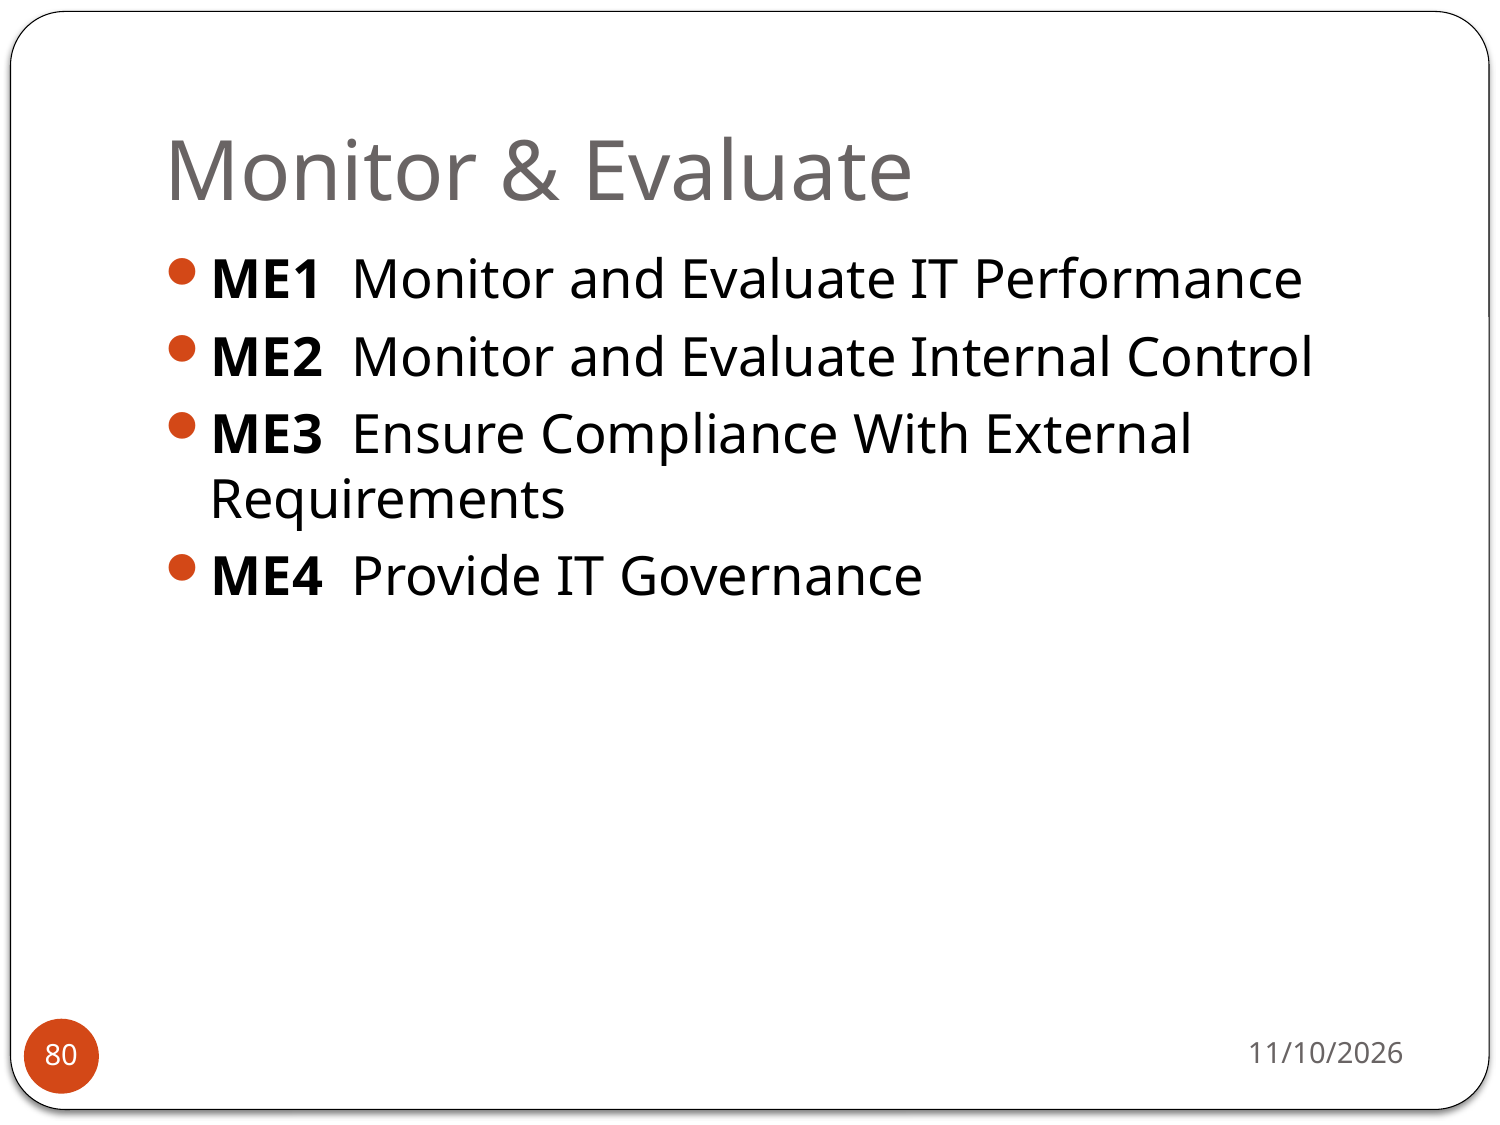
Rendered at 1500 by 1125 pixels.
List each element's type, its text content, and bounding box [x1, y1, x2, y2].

title Monitor & Evaluate [150, 45, 1425, 233]
list ME1 Monitor and Evaluate IT Performance ME2 Monitor and Evaluate Internal Control ME3 Ensure Compliance With External Requirements ME4 Provide IT Governance [150, 237, 1425, 988]
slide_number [1012, 1015, 1419, 1094]
slide_number 80 [23, 1018, 99, 1094]
